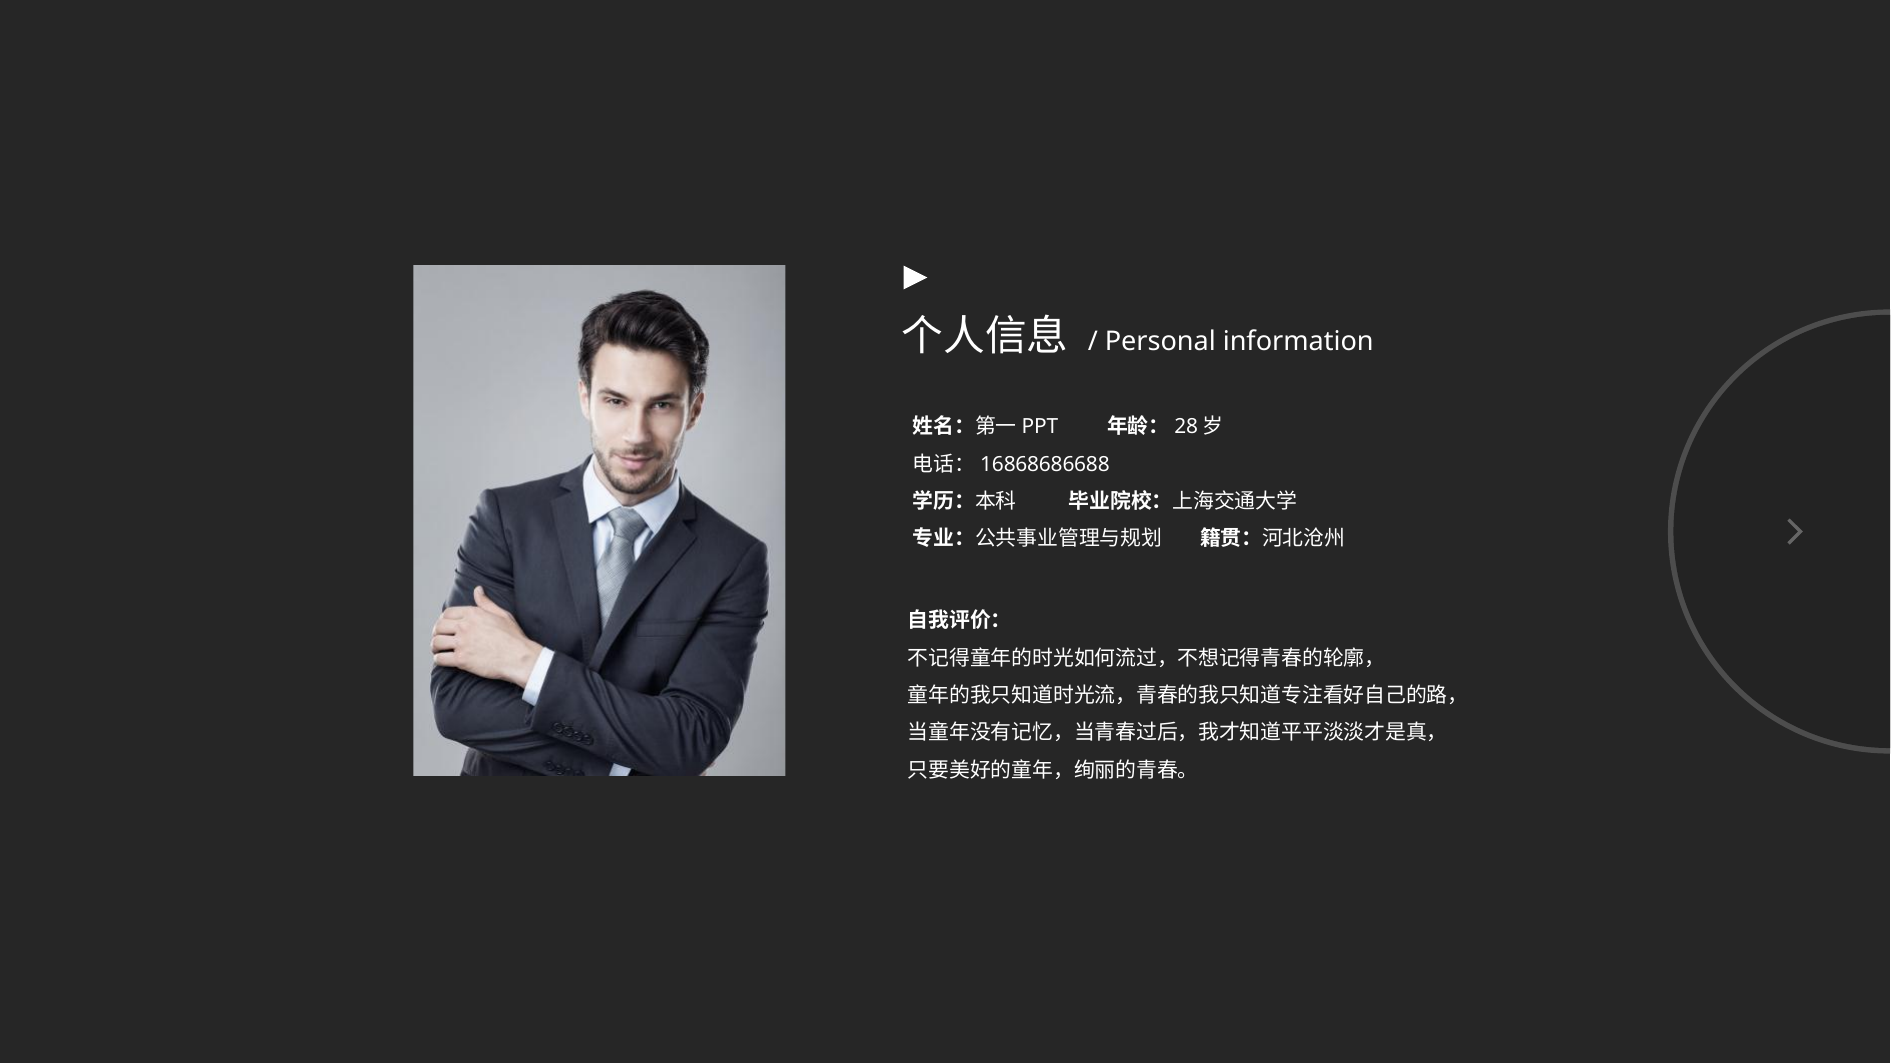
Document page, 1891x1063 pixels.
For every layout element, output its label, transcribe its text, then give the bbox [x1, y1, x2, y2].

text_box [411, 264, 788, 777]
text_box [885, 265, 1391, 368]
text_box 自我评价： 不记得童年的时光如何流过，不想记得青春的轮廓， 童年的我只知道时光流，青春的我只知道专注看好自己的路， 当童年没有记忆，当青春过后，我才知道平平淡淡才是真， 只要美好的童年，绚丽的青春。 [893, 586, 1484, 789]
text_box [1667, 308, 1891, 755]
text_box 姓名：第一PPT 年龄：28岁 电话：16868686688 学历：本科 毕业院校：上海交通大学 专业：公共事业管理与规划 籍贯：河北沧州 [898, 392, 1361, 558]
